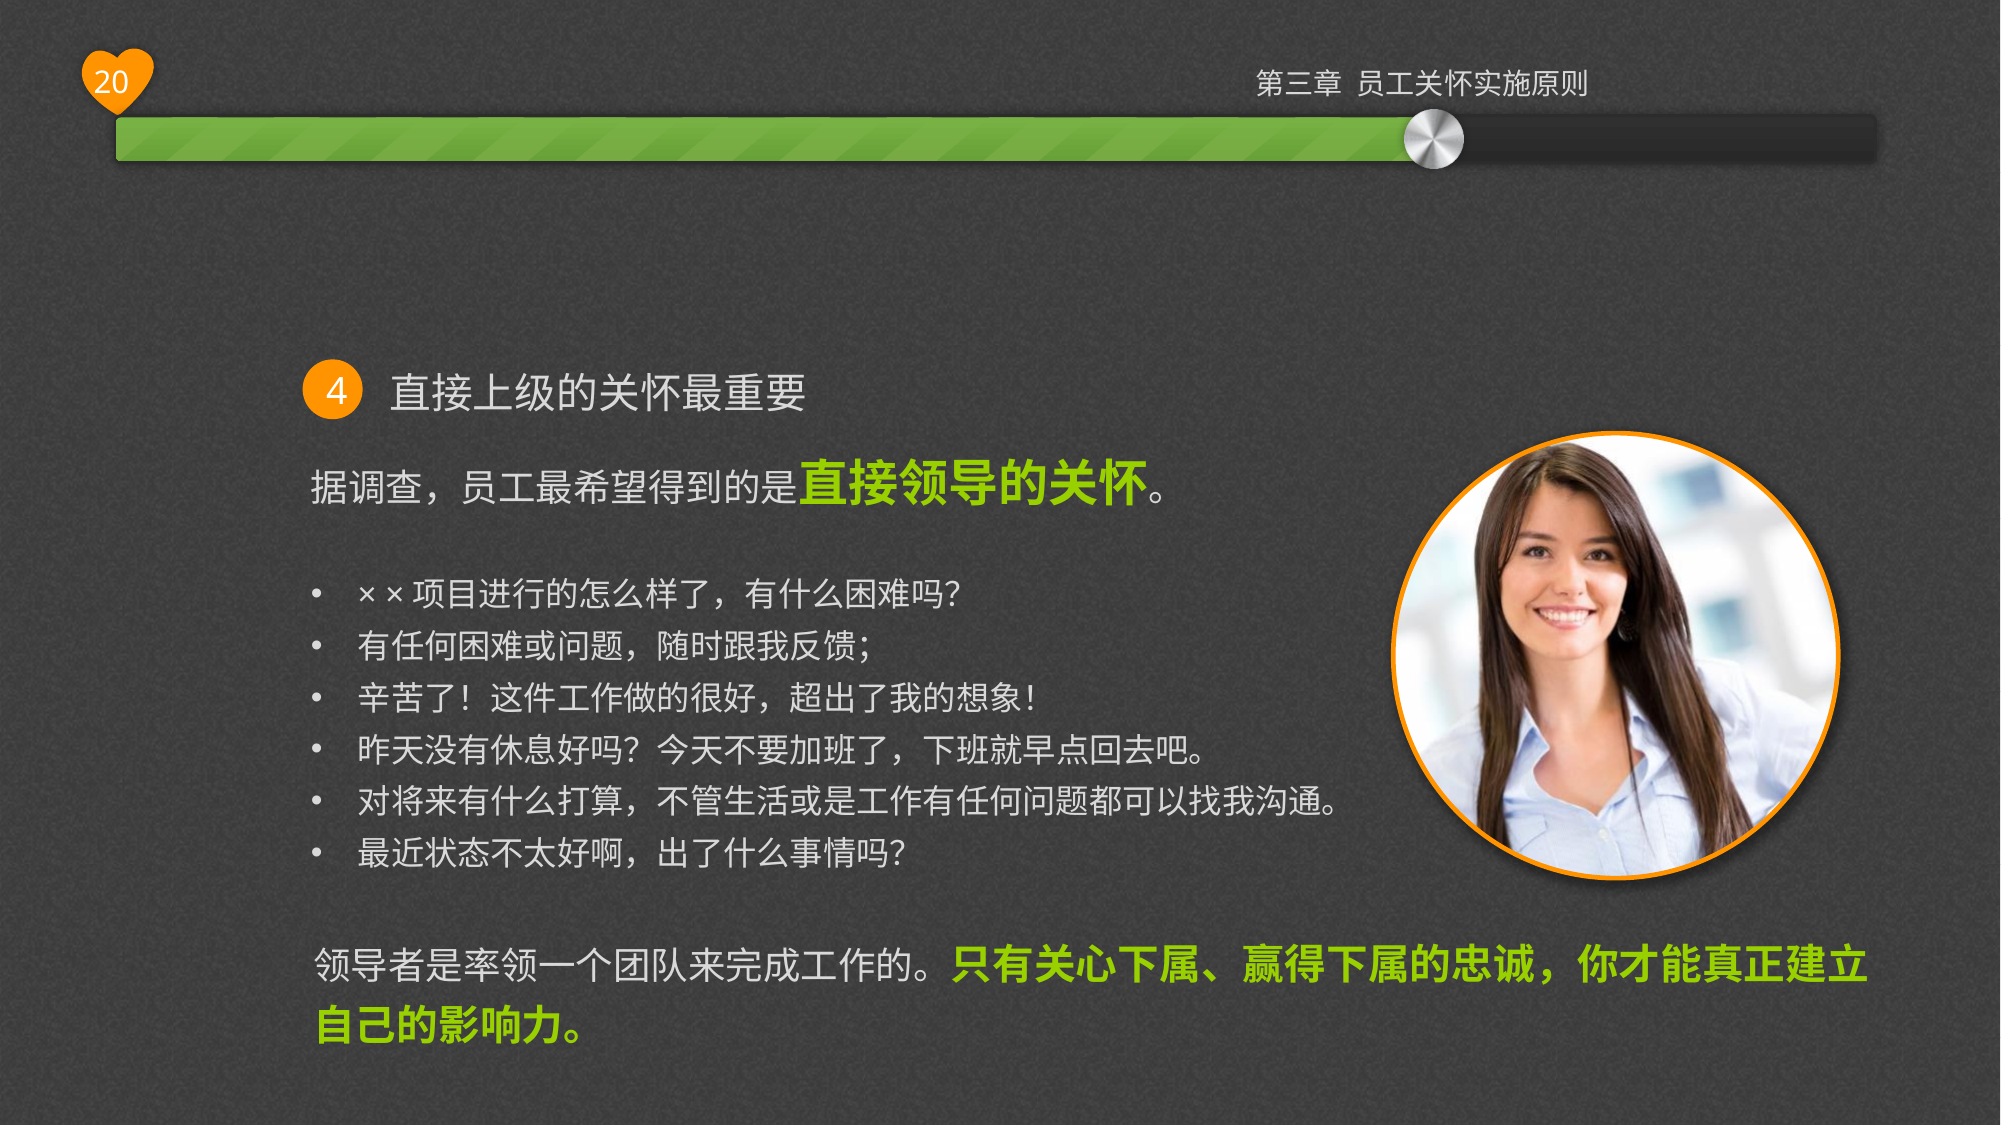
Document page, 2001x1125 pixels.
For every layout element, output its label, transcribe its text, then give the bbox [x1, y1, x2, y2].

text_box 据调查，员工最希望得到的是直接领导的关怀。 [296, 426, 1587, 519]
picture [0, 0, 2001, 1125]
text_box 领导者是率领一个团队来完成工作的。只有关心下属、赢得下属的忠诚，你才能真正建立自己的影响力。 [298, 918, 1905, 1057]
text_box 据调查，员工最希望得到的是直接领导的关怀。 [1652, 426, 1876, 519]
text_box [302, 359, 1171, 425]
text_box × ×项目进行的怎么样了，有什么困难吗？ 有任何困难或问题，随时跟我反馈； 辛苦了！这件工作做的很好，超出了我的想象！ 昨天没有休息好吗？今天不要加班了，下班就早点回去吧。 对将来有什么打算，不管生活或是工作有任何问题都可以找我沟通。 最近状态不太好啊，出了什么事情吗？ [296, 553, 1532, 880]
